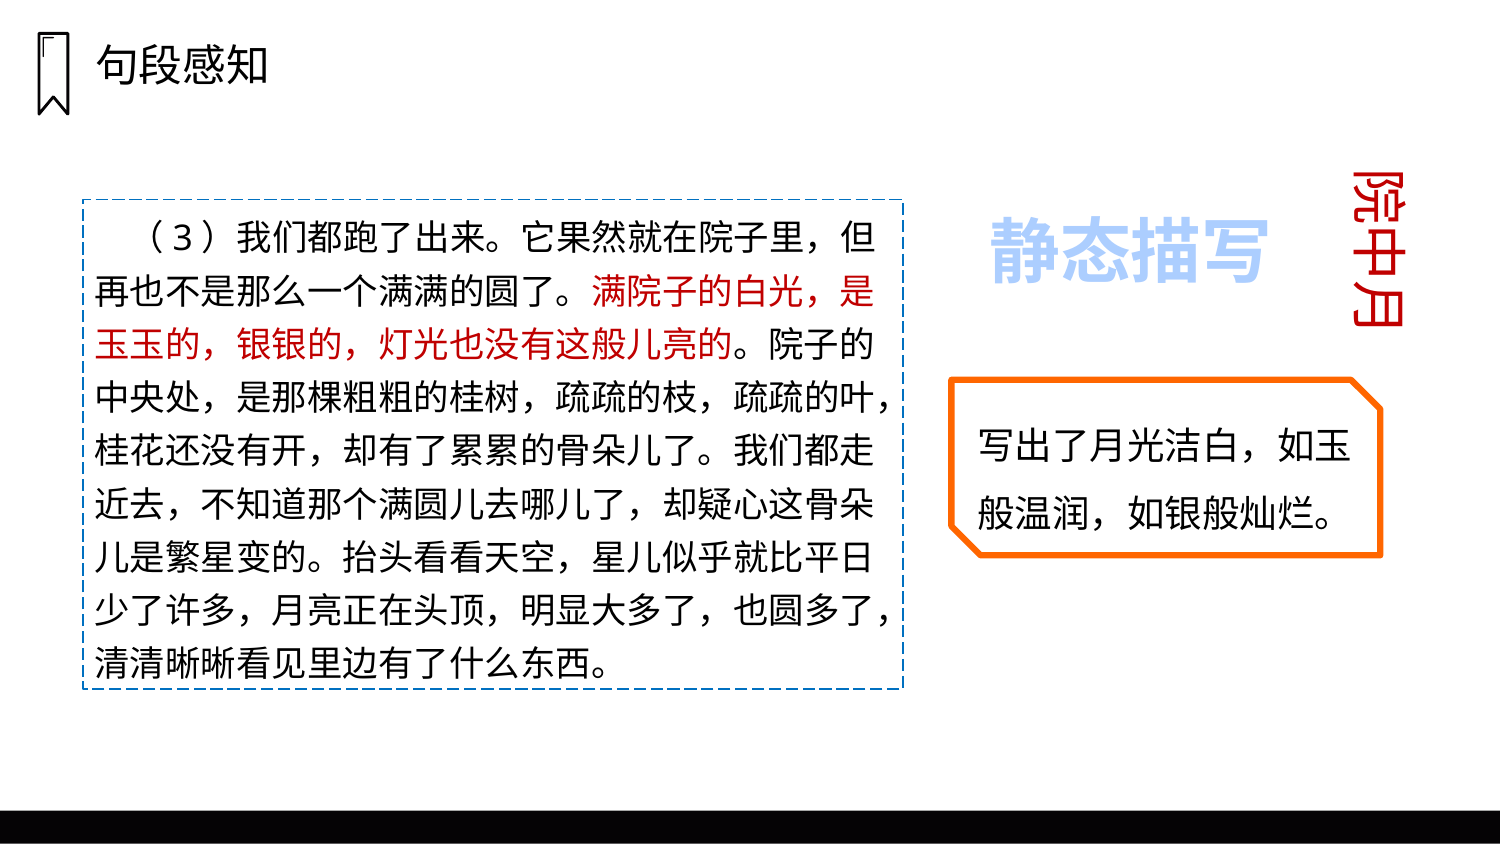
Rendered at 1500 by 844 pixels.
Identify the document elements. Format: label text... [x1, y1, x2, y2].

text_box 静态描写 [947, 201, 1315, 298]
text_box （3）我们都跑了出来。它果然就在院子里，但再也不是那么一个满满的圆了。满院子的白光，是玉玉的，银银的，灯光也没有这般儿亮的。院子的中央处，是那棵粗粗的桂树，疏疏的枝，疏疏的叶，桂花还没有开，却有了累累的骨朵儿了。我们都走近去，不知道那个满圆儿去哪儿了，却疑心这骨朵儿是繁星变的。抬头看看天空，星儿似乎就比平日少了许多，月亮正在头顶，明显大多了，也圆多了，清清晰晰看见里边有了什么东西。 [82, 199, 903, 690]
text_box 写出了月光洁白，如玉般温润，如银般灿烂。 [951, 379, 1381, 556]
text_box 院中月 [1334, 162, 1426, 405]
text_box 句段感知 [83, 32, 282, 96]
